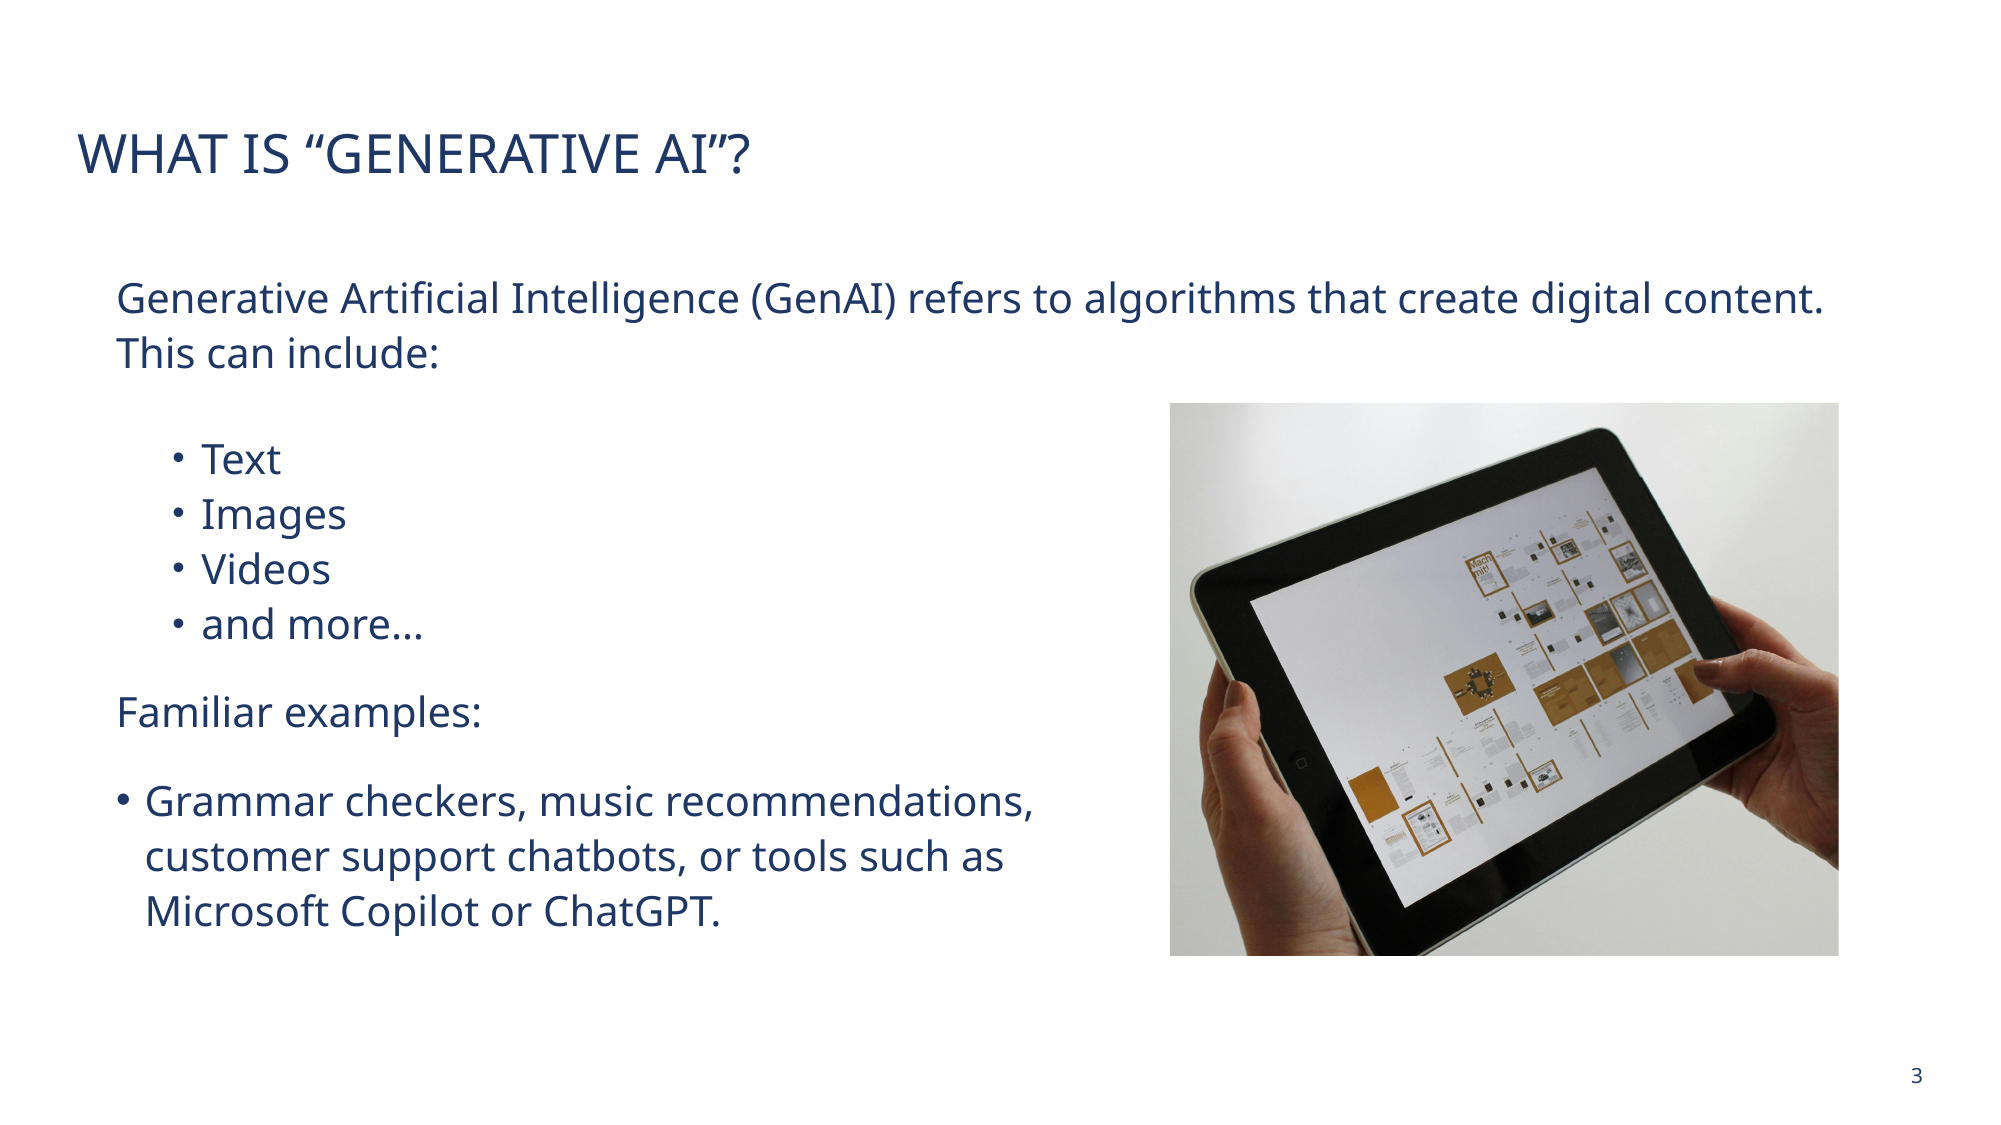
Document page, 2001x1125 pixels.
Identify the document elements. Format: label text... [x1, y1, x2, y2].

title What is “Generative AI”? [62, 119, 1938, 282]
slide_number 3 [1820, 1055, 1938, 1098]
list Generative Artificial Intelligence (GenAI) refers to algorithms that create digital content. This can include: Text Images Videos and more… Familiar examples: Grammar checkers, music recommendations, customer support chatbots, or tools such as Microsoft Copilot or ChatGPT. [101, 259, 1977, 1055]
picture [1169, 403, 1839, 956]
